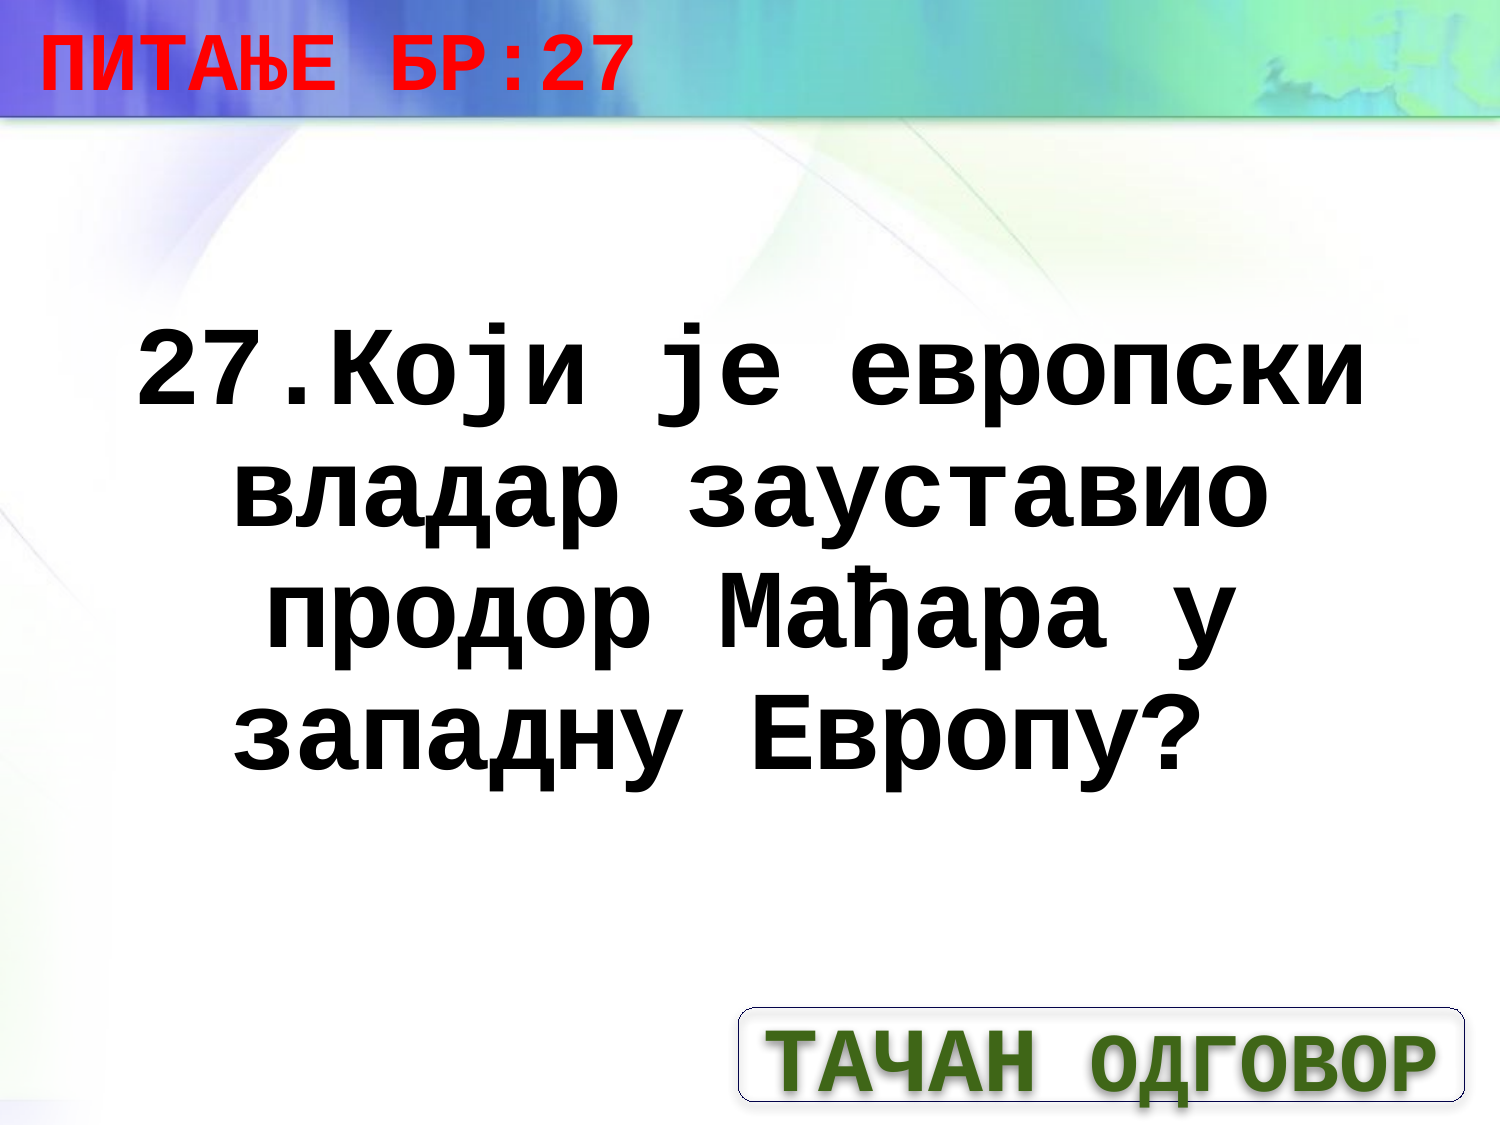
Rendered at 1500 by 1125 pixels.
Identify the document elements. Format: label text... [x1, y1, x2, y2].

title 27.Који је европски владар зауставио продор Мађара у западну Европу? [93, 152, 1407, 950]
text_box ПИТАЊА [0, 0, 1500, 213]
text_box ТАЧАН ОДГОВОР [738, 1007, 1465, 1102]
picture [0, 213, 1500, 1125]
text_box ПИТАЊЕ БР:27 [23, 0, 692, 115]
